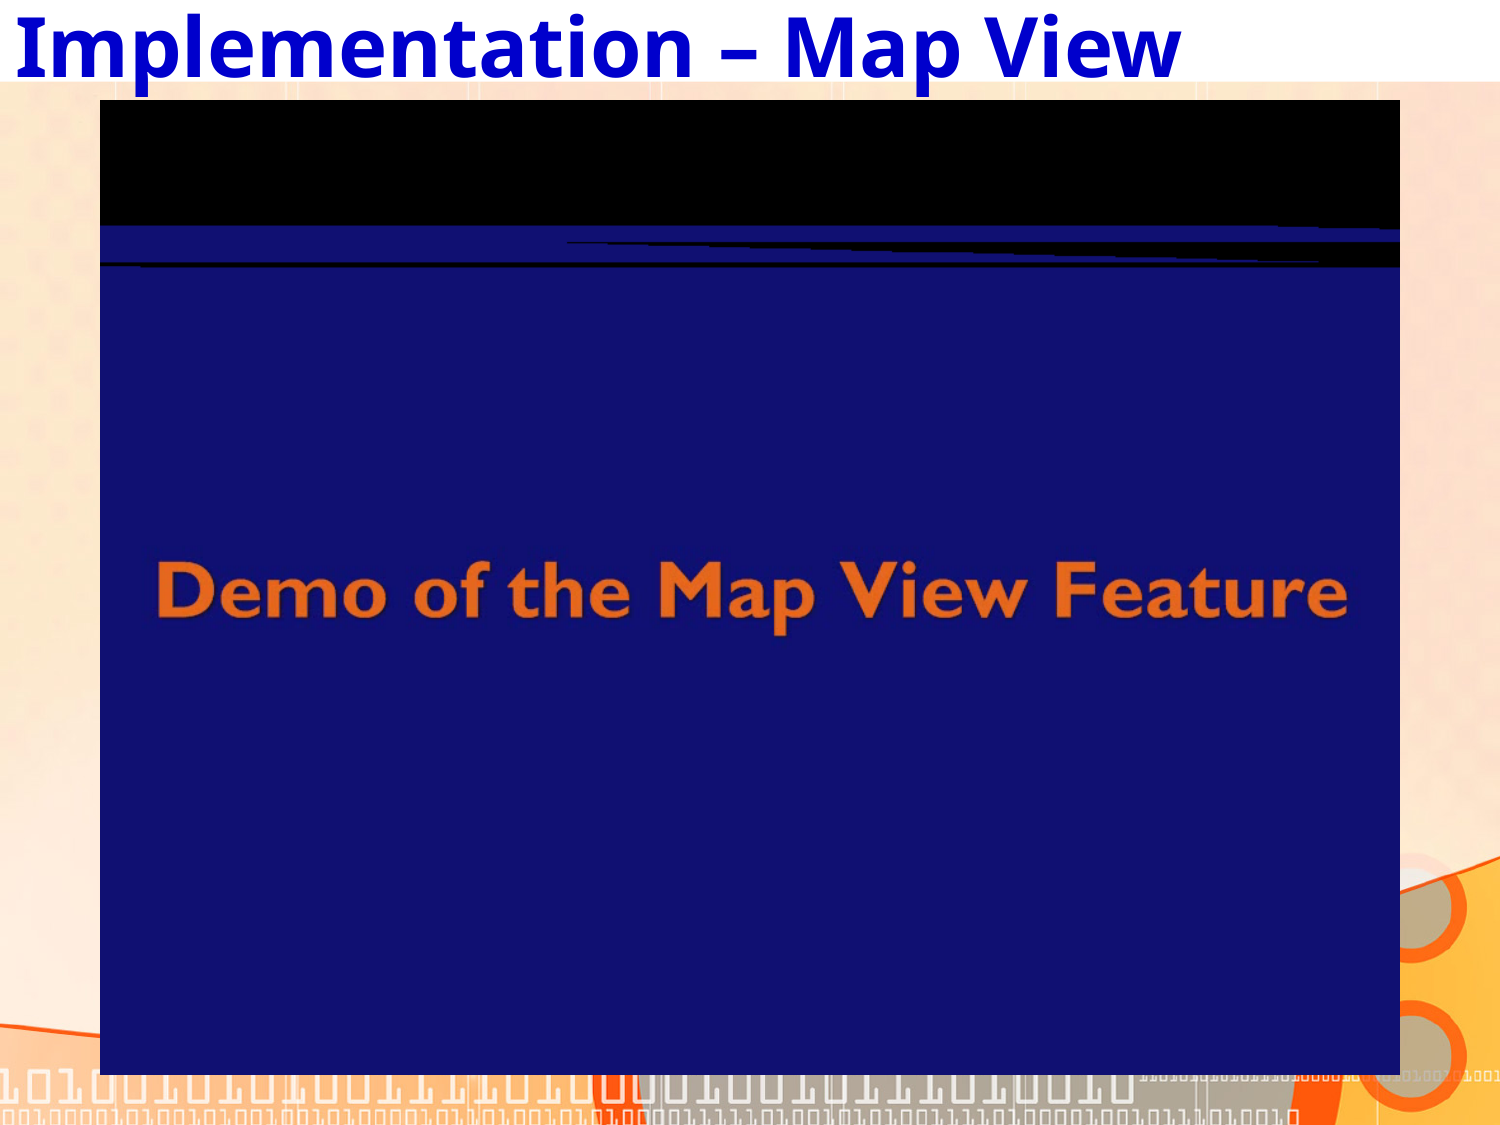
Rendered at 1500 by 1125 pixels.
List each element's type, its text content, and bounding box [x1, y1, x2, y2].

title Implementation – Map View [0, 0, 1500, 101]
picture [0, 101, 1500, 1125]
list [99, 99, 1401, 1076]
